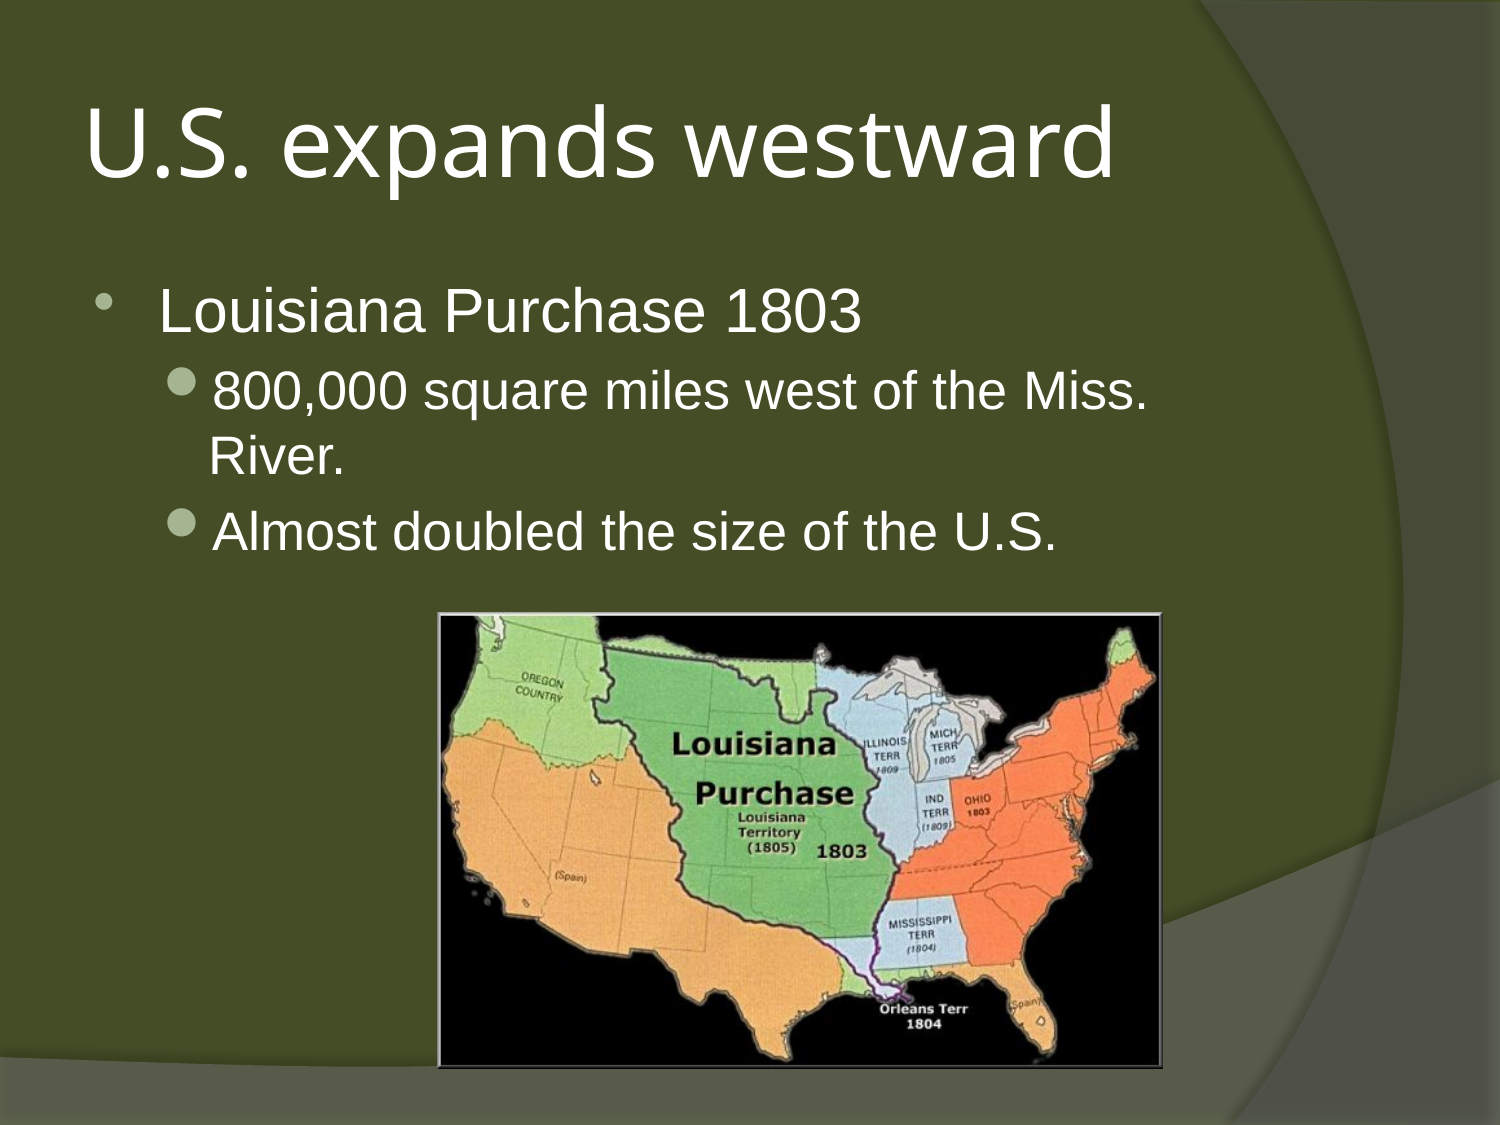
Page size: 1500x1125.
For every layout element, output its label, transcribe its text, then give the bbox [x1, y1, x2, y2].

list Louisiana Purchase 1803 800,000 square miles west of the Miss. River. Almost doubled the size of the U.S. [75, 262, 1300, 1005]
title U.S. expands westward [75, 45, 1300, 233]
picture [437, 612, 1163, 1069]
